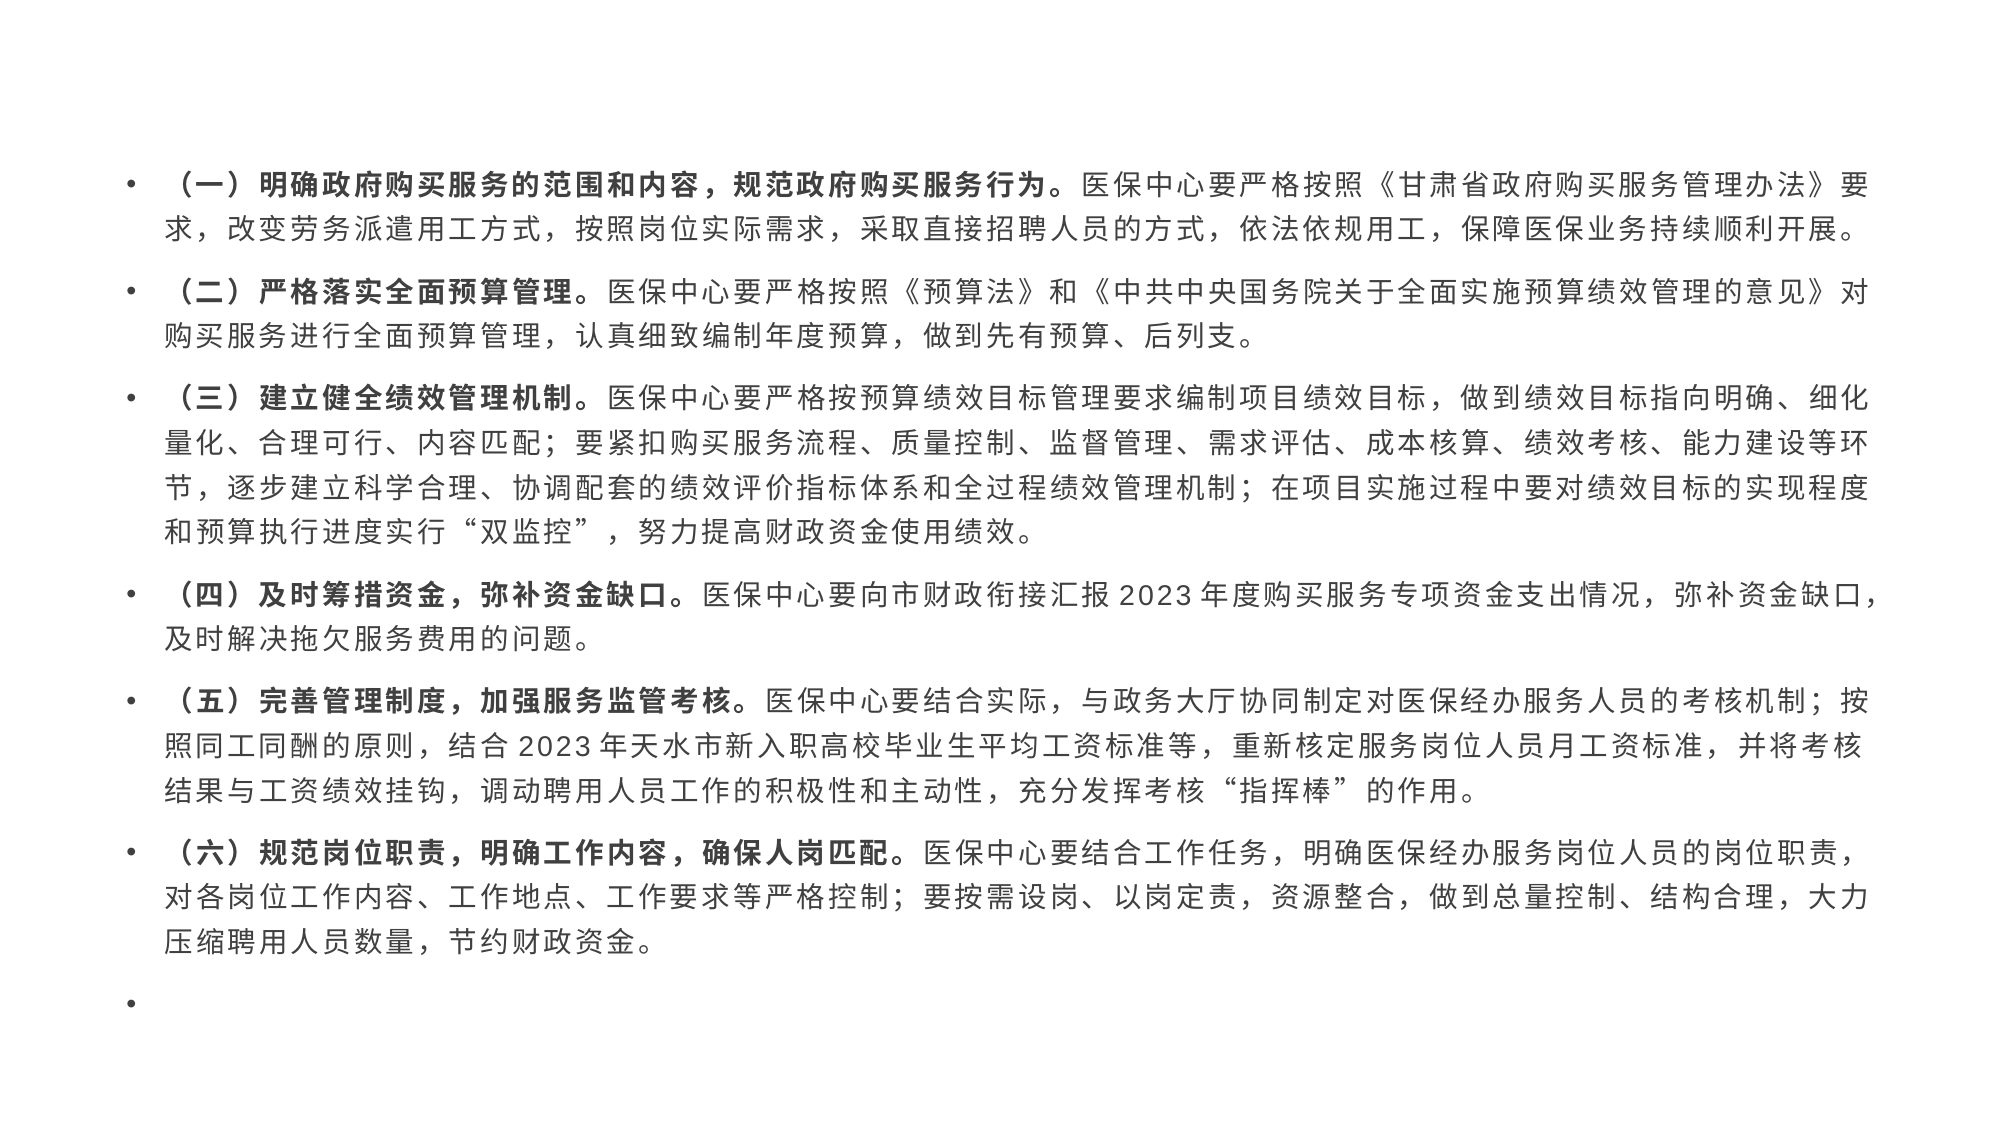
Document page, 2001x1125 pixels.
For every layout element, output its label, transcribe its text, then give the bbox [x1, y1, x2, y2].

list （一）明确政府购买服务的范围和内容，规范政府购买服务行为。医保中心要严格按照《甘肃省政府购买服务管理办法》要求，改变劳务派遣用工方式，按照岗位实际需求，采取直接招聘人员的方式，依法依规用工，保障医保业务持续顺利开展。 （二）严格落实全面预算管理。医保中心要严格按照《预算法》和《中共中央国务院关于全面实施预算绩效管理的意见》对购买服务进行全面预算管理，认真细致编制年度预算，做到先有预算、后列支。 （三）建立健全绩效管理机制。医保中心要严格按预算绩效目标管理要求编制项目绩效目标，做到绩效目标指向明确、细化量化、合理可行、内容匹配；要紧扣购买服务流程、质量控制、监督管理、需求评估、成本核算、绩效考核、能力建设等环节，逐步建立科学合理、协调配套的绩效评价指标体系和全过程绩效管理机制；在项目实施过程中要对绩效目标的实现程度和预算执行进度实行“双监控”，努力提高财政资金使用绩效。 （四）及时筹措资金，弥补资金缺口。医保中心要向市财政衔接汇报2023年度购买服务专项资金支出情况，弥补资金缺口，及时解决拖欠服务费用的问题。 （五）完善管理制度，加强服务监管考核。医保中心要结合实际，与政务大厅协同制定对医保经办服务人员的考核机制；按照同工同酬的原则，结合2023年天水市新入职高校毕业生平均工资标准等，重新核定服务岗位人员月工资标准，并将考核结果与工资绩效挂钩，调动聘用人员工作的积极性和主动性，充分发挥考核“指挥棒”的作用。 （六）规范岗位职责，明确工作内容，确保人岗匹配。医保中心要结合工作任务，明确医保经办服务岗位人员的岗位职责，对各岗位工作内容、工作地点、工作要求等严格控制；要按需设岗、以岗定责，资源整合，做到总量控制、结构合理，大力压缩聘用人员数量，节约财政资金。 [109, 156, 1891, 1041]
